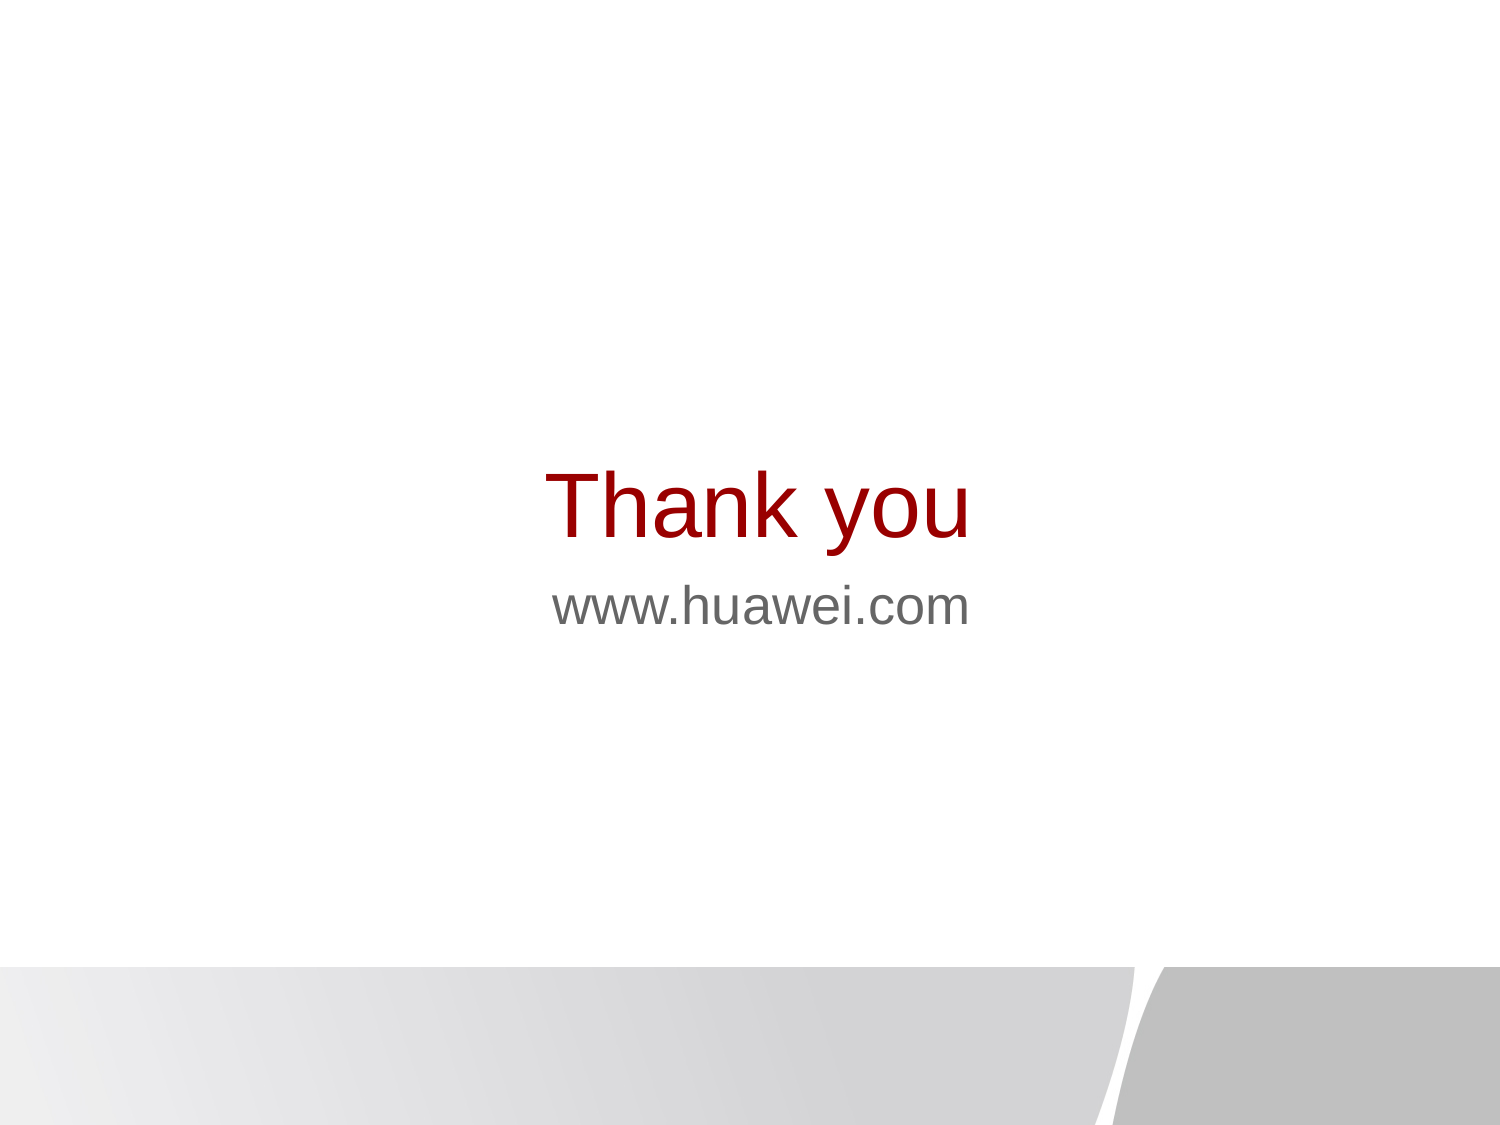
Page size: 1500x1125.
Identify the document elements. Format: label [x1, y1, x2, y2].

picture [0, 967, 1500, 1125]
